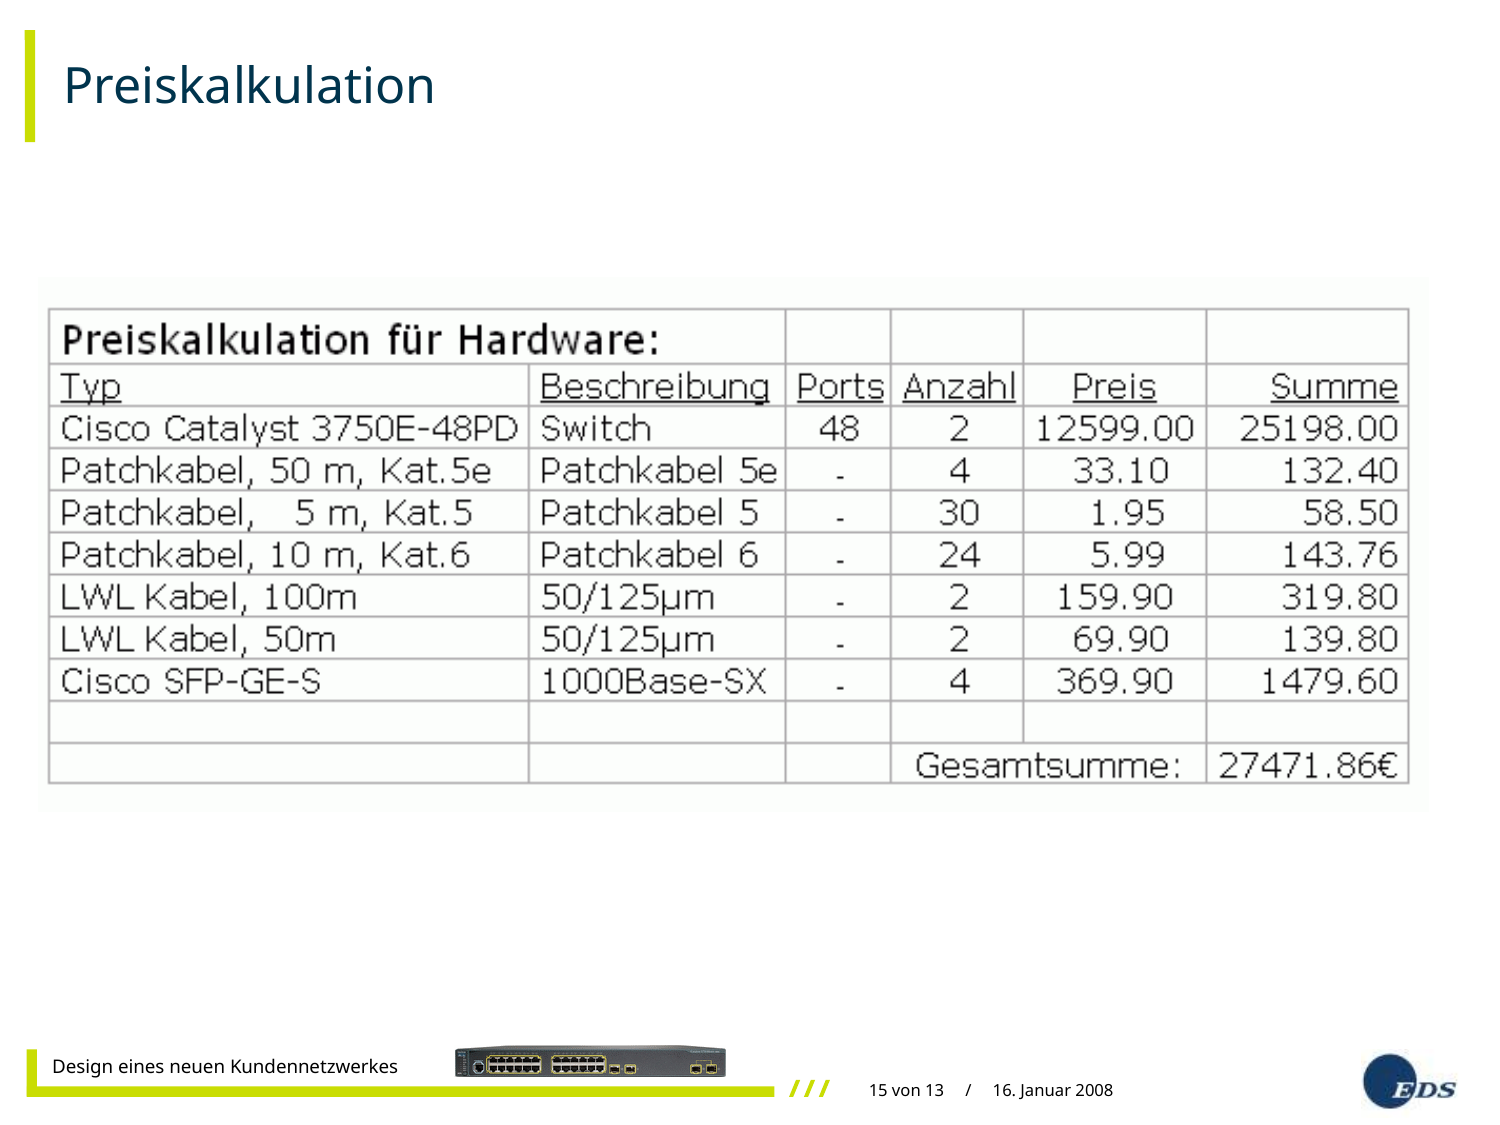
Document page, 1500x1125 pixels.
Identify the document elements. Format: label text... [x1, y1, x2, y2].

picture [37, 277, 1430, 812]
picture [1361, 1049, 1462, 1118]
picture [454, 1045, 726, 1077]
title Preiskalkulation [47, 29, 1438, 143]
